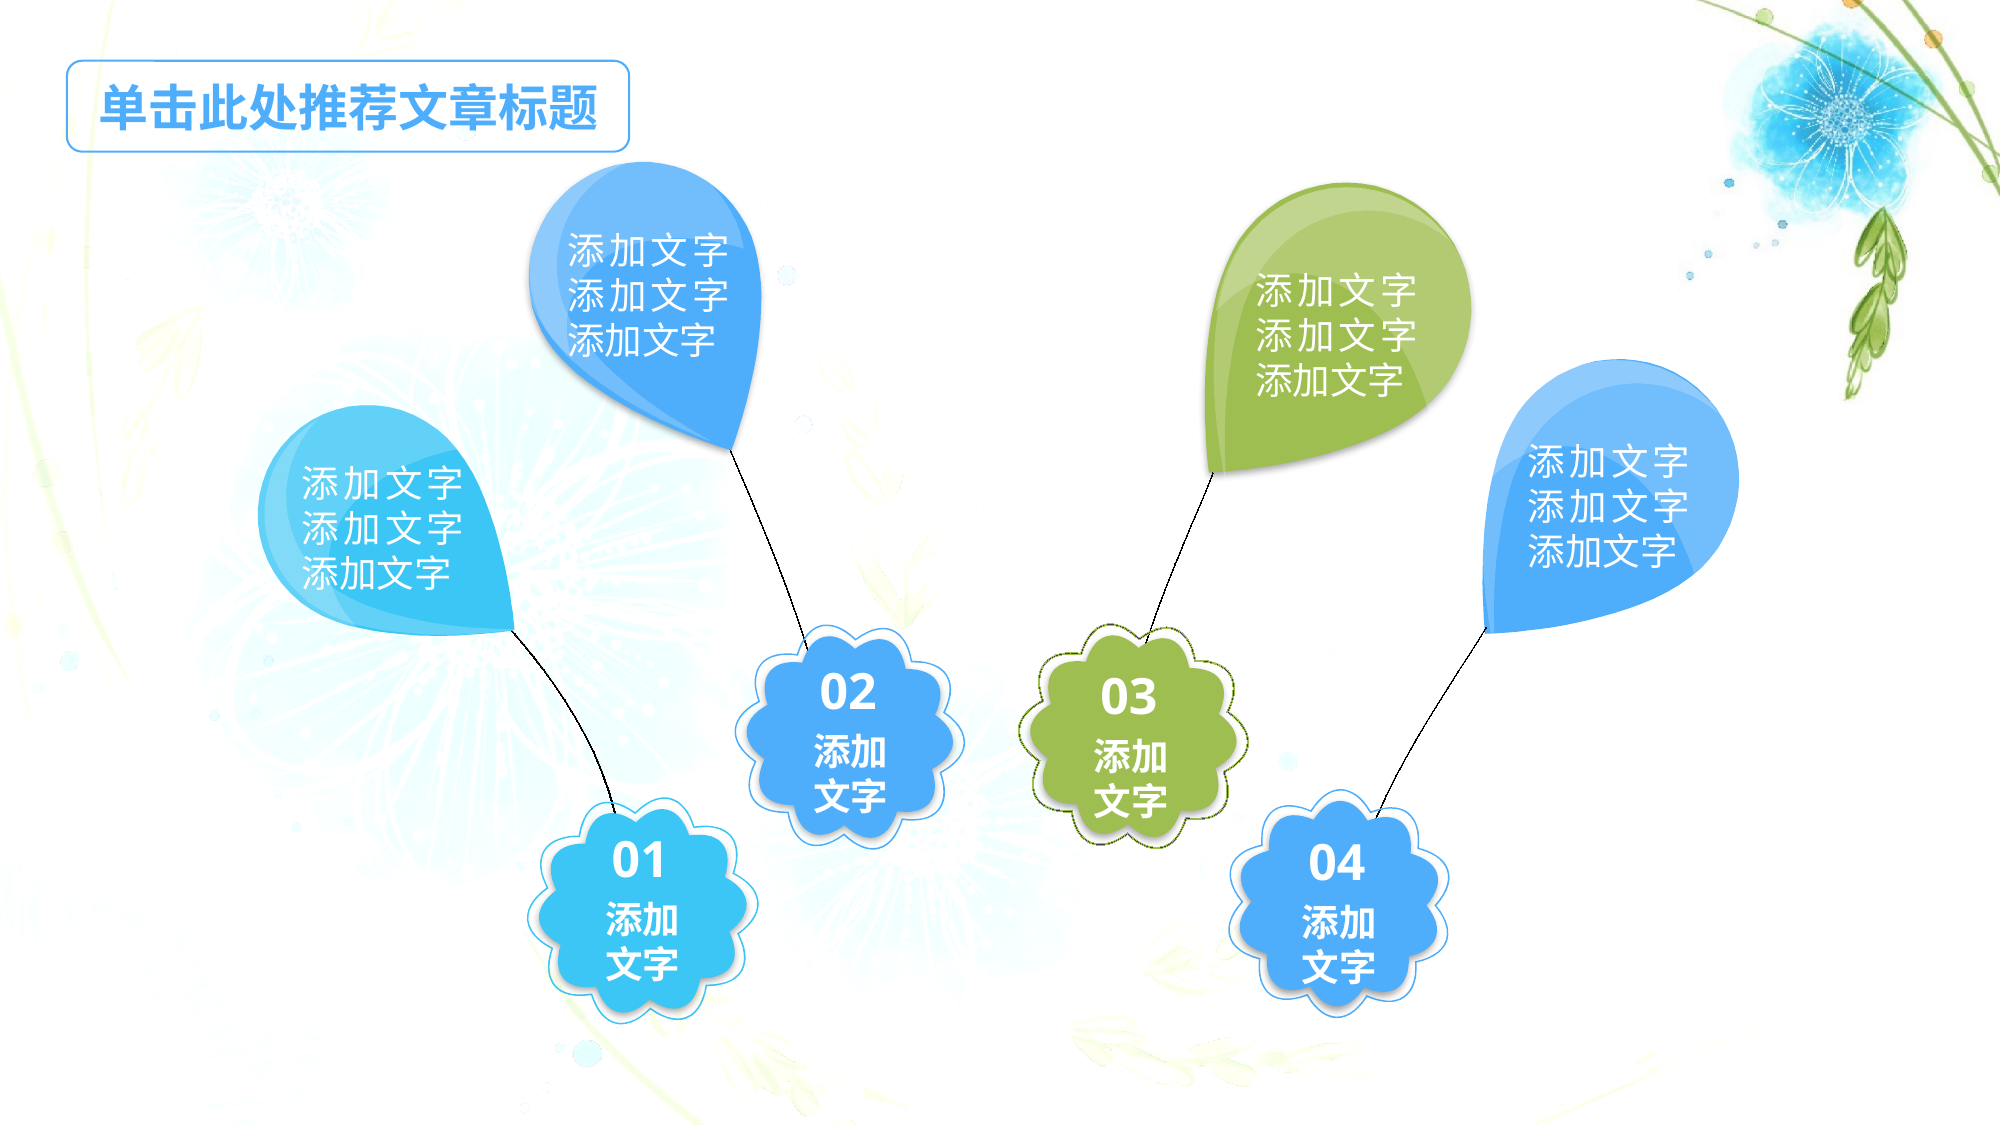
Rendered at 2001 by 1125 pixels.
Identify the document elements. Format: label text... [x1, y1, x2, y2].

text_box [257, 148, 1743, 1025]
text_box 单击此处推荐文章标题 [65, 59, 631, 153]
picture [1592, 0, 2000, 413]
